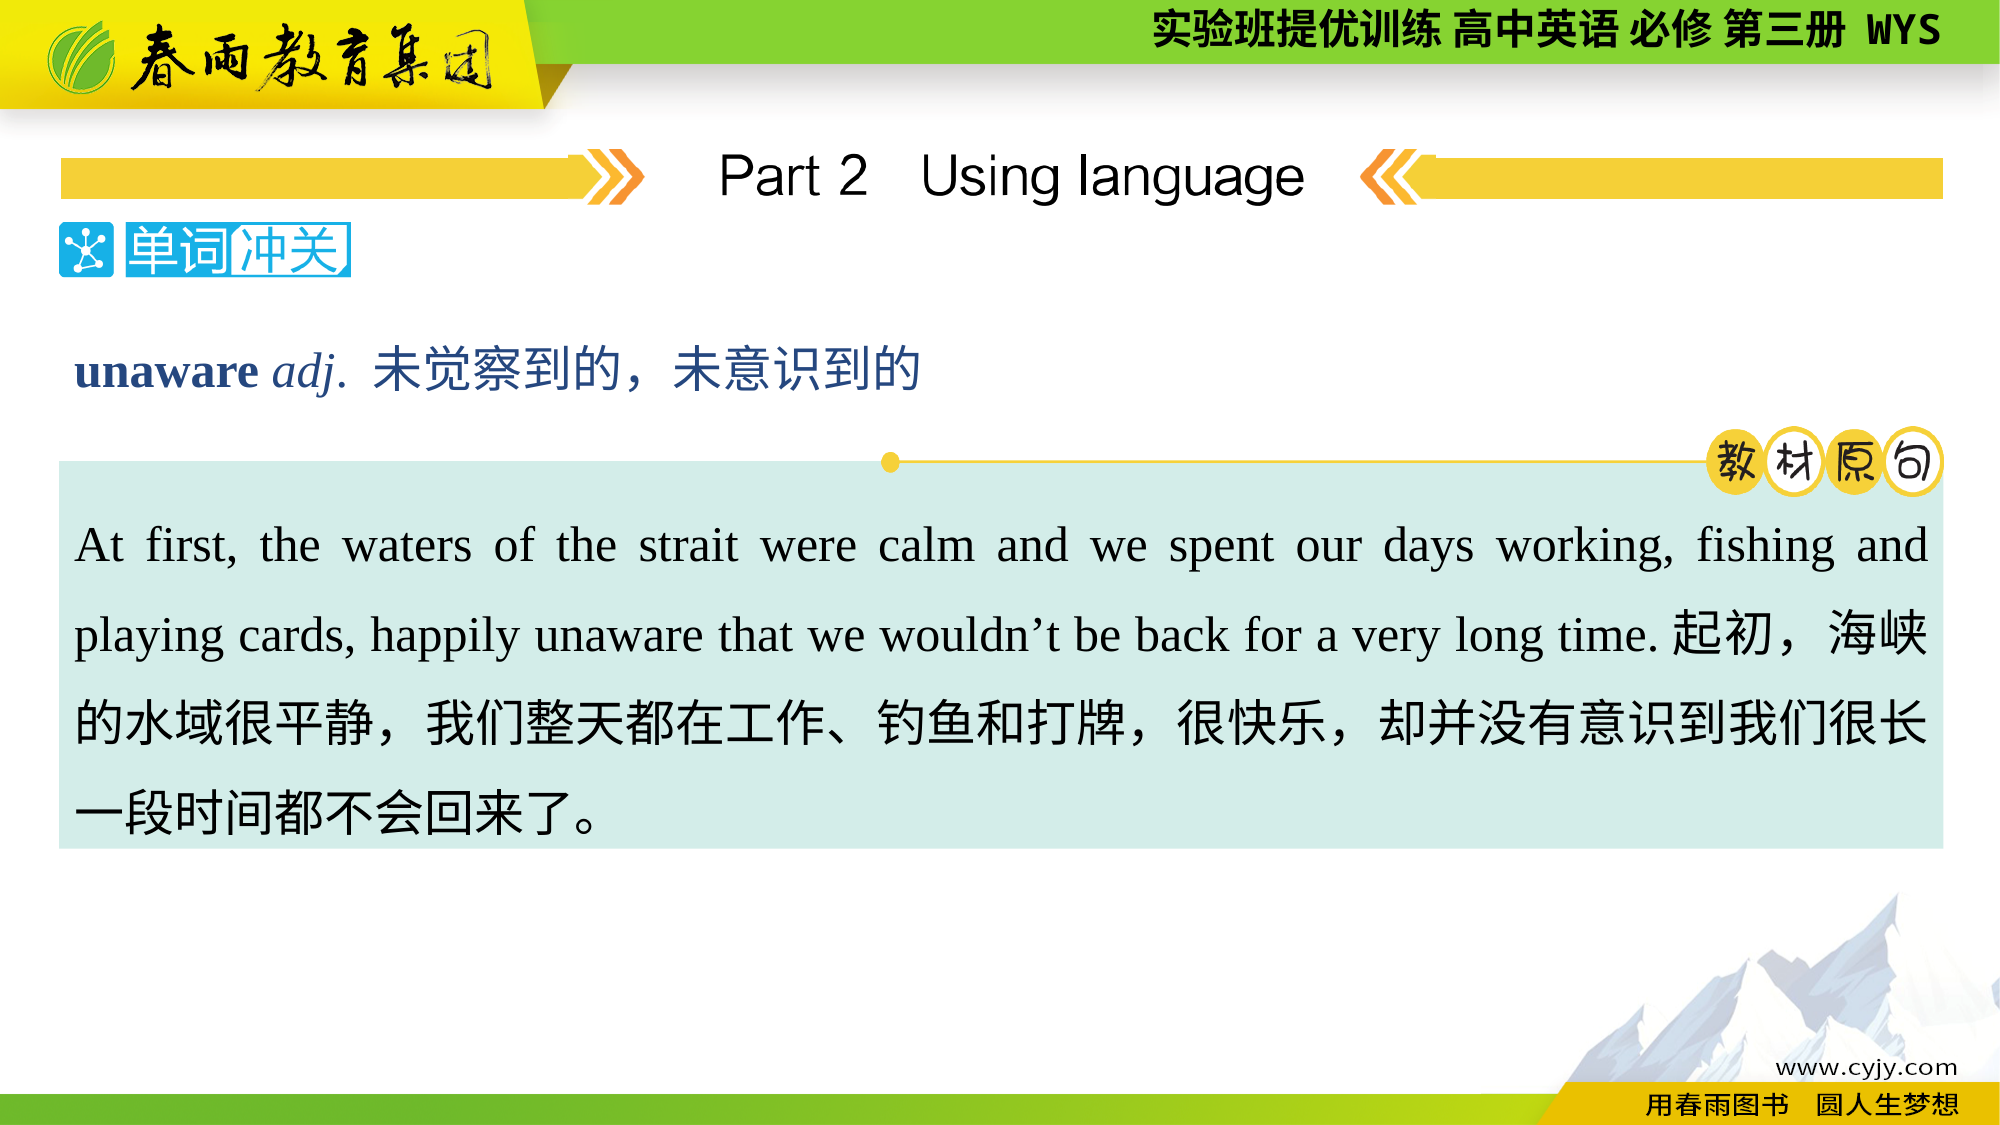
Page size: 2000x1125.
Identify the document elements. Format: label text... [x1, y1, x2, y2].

list unaware adj. 未觉察到的，未意识到的 [59, 300, 1944, 395]
text_box At first, the waters of the strait were calm and we spent our days working, fishing and playing cards, happily unaware that we wouldn’t be back for a very long time.起初，海峡的水域很平静，我们整天都在工作、钓鱼和打牌，很快乐，却并没有意识到我们很长一段时间都不会回来了。 [59, 461, 1944, 849]
picture [0, 0, 2000, 1125]
